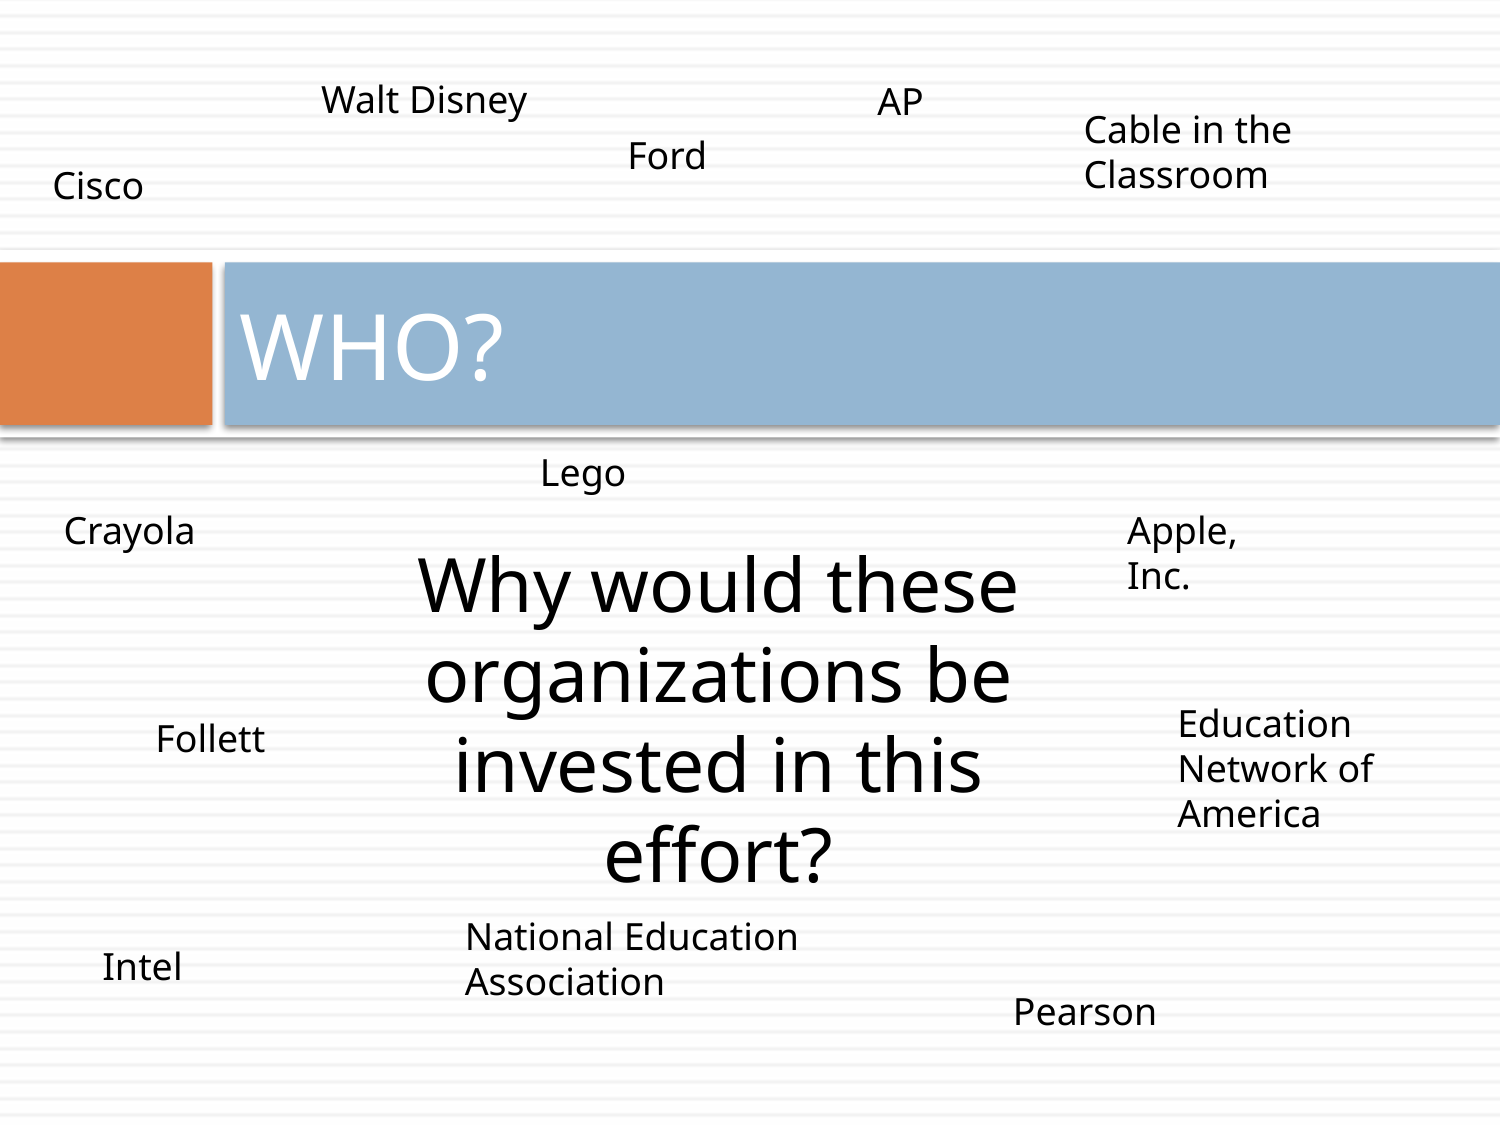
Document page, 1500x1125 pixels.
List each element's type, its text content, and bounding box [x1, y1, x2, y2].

text_box Apple, Inc. [1112, 499, 1325, 605]
title WHO? [225, 262, 1475, 425]
text_box Why would these organizations be invested in this effort? [349, 530, 1088, 905]
text_box Pearson [998, 980, 1324, 1041]
text_box AP [862, 70, 1069, 131]
text_box Education Network of America [1162, 692, 1425, 843]
text_box Crayola [48, 499, 337, 560]
text_box Intel [87, 935, 449, 996]
text_box Follett [140, 707, 349, 768]
text_box National Education Association [449, 905, 888, 1010]
text_box Walt Disney [306, 68, 719, 129]
text_box Cisco [37, 154, 400, 215]
text_box Cable in the Classroom [1068, 98, 1382, 204]
text_box Lego [524, 441, 750, 502]
text_box Ford [612, 124, 888, 185]
